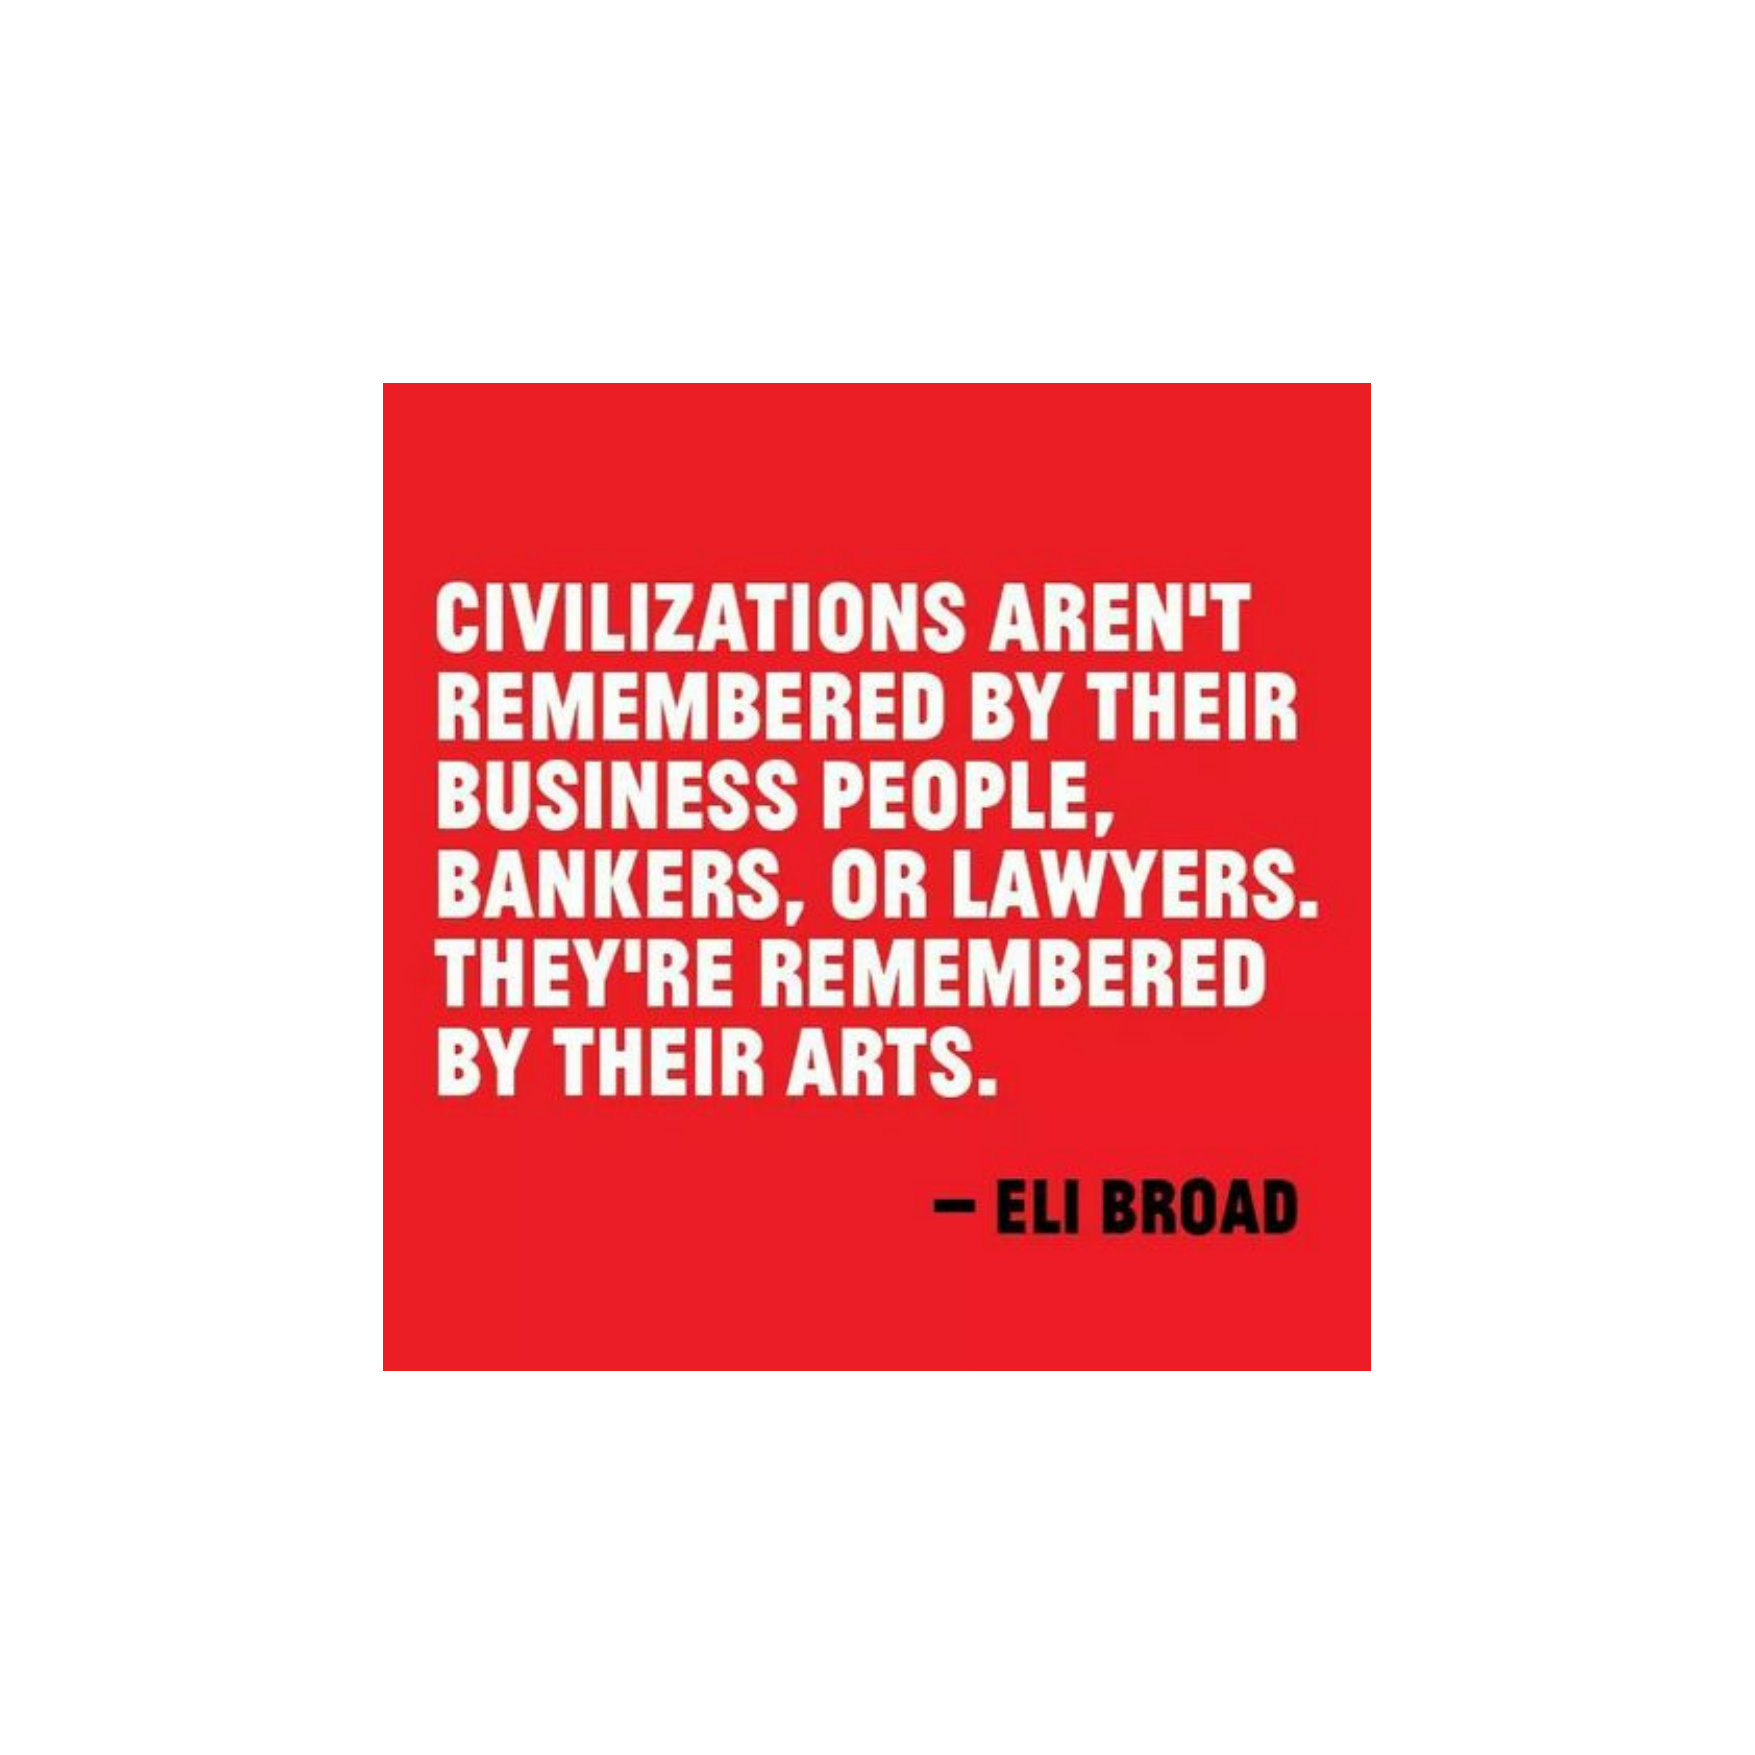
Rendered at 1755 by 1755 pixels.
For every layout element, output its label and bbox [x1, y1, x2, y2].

picture [383, 383, 1371, 1371]
